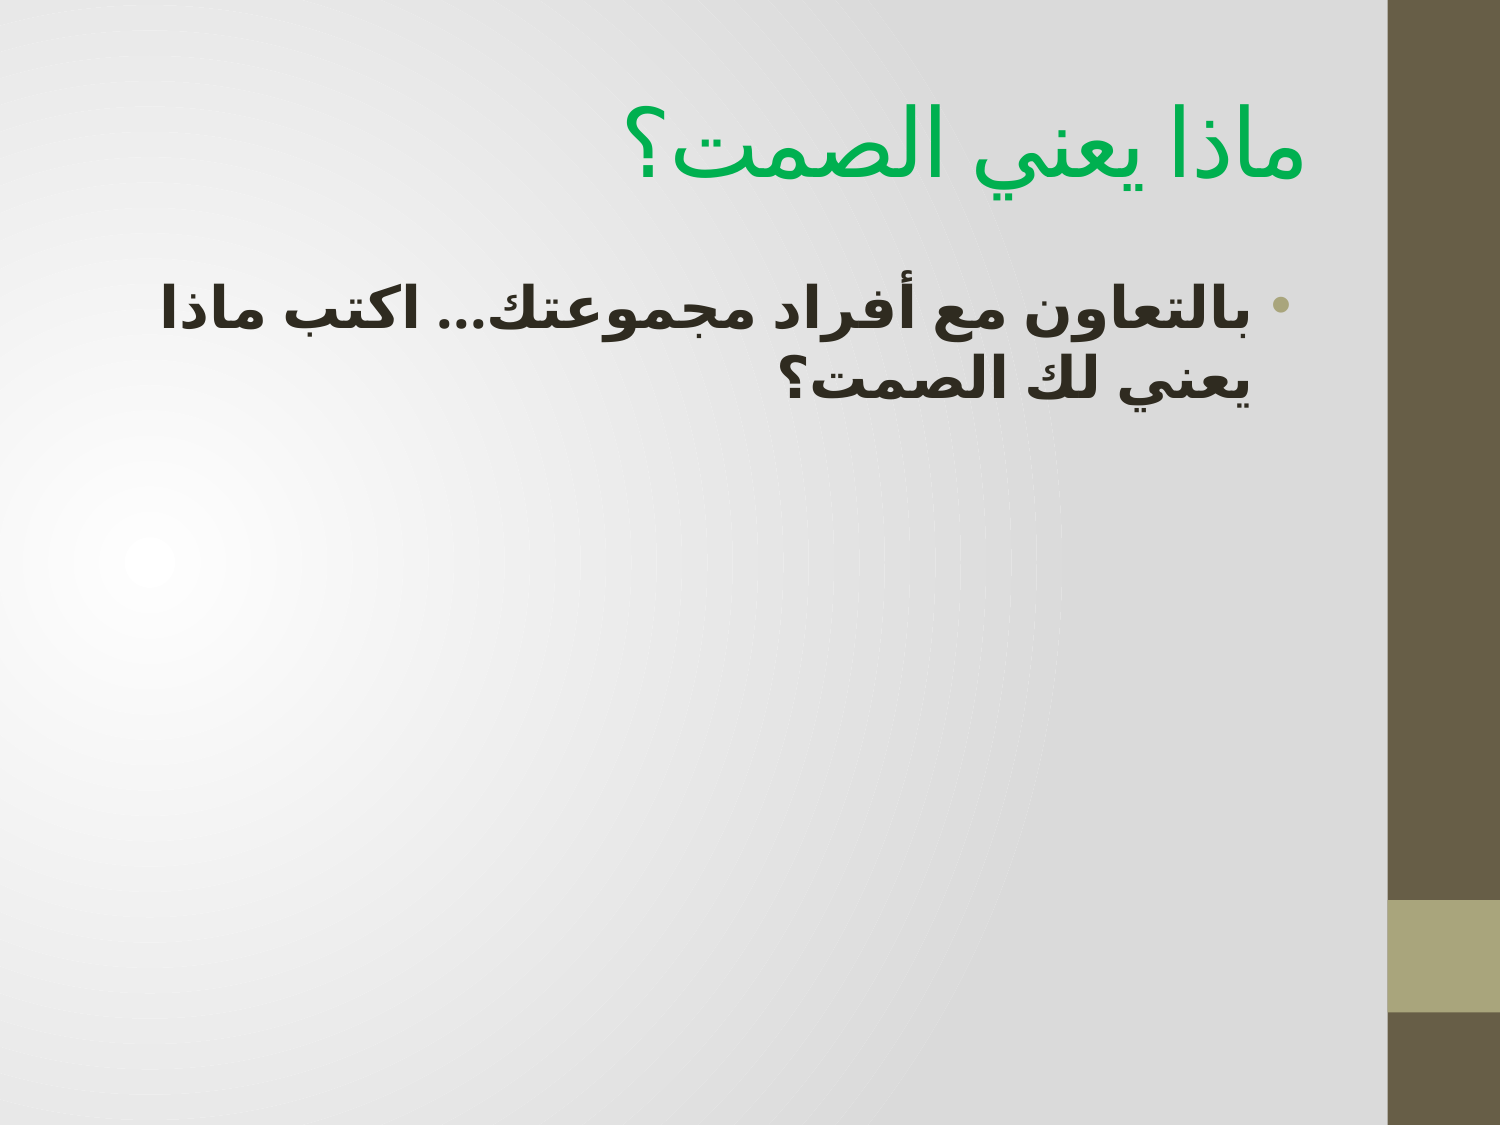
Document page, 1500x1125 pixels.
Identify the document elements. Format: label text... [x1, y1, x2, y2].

list بالتعاون مع أفراد مجموعتك... اكتب ماذا يعني لك الصمت؟ [75, 262, 1325, 1050]
title ماذا يعني الصمت؟ [75, 45, 1325, 233]
